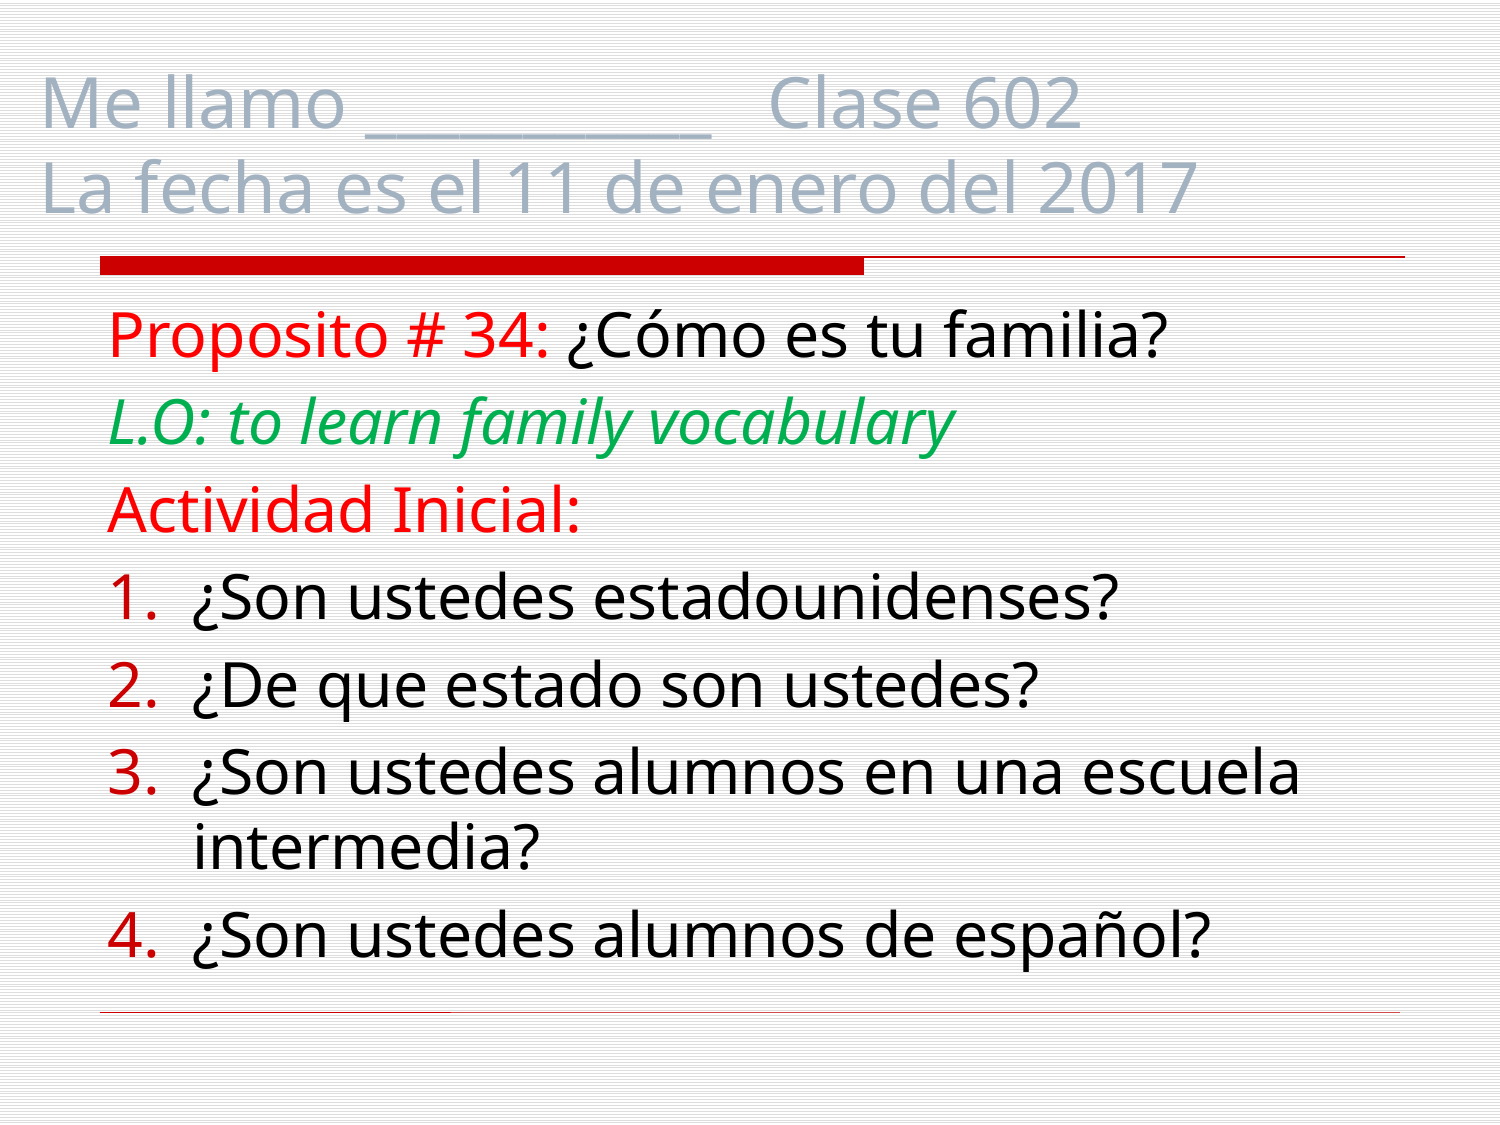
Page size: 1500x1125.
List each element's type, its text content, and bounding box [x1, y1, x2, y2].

text_box Proposito # 34: ¿Cómo es tu familia? L.O: to learn family vocabulary Actividad Inicial: ¿Son ustedes estadounidenses? ¿De que estado son ustedes? ¿Son ustedes alumnos en una escuela intermedia? ¿Son ustedes alumnos de español? [92, 287, 1406, 988]
text_box Me llamo ___________ Clase 602 La fecha es el 11 de enero del 2017 [24, 49, 1488, 250]
